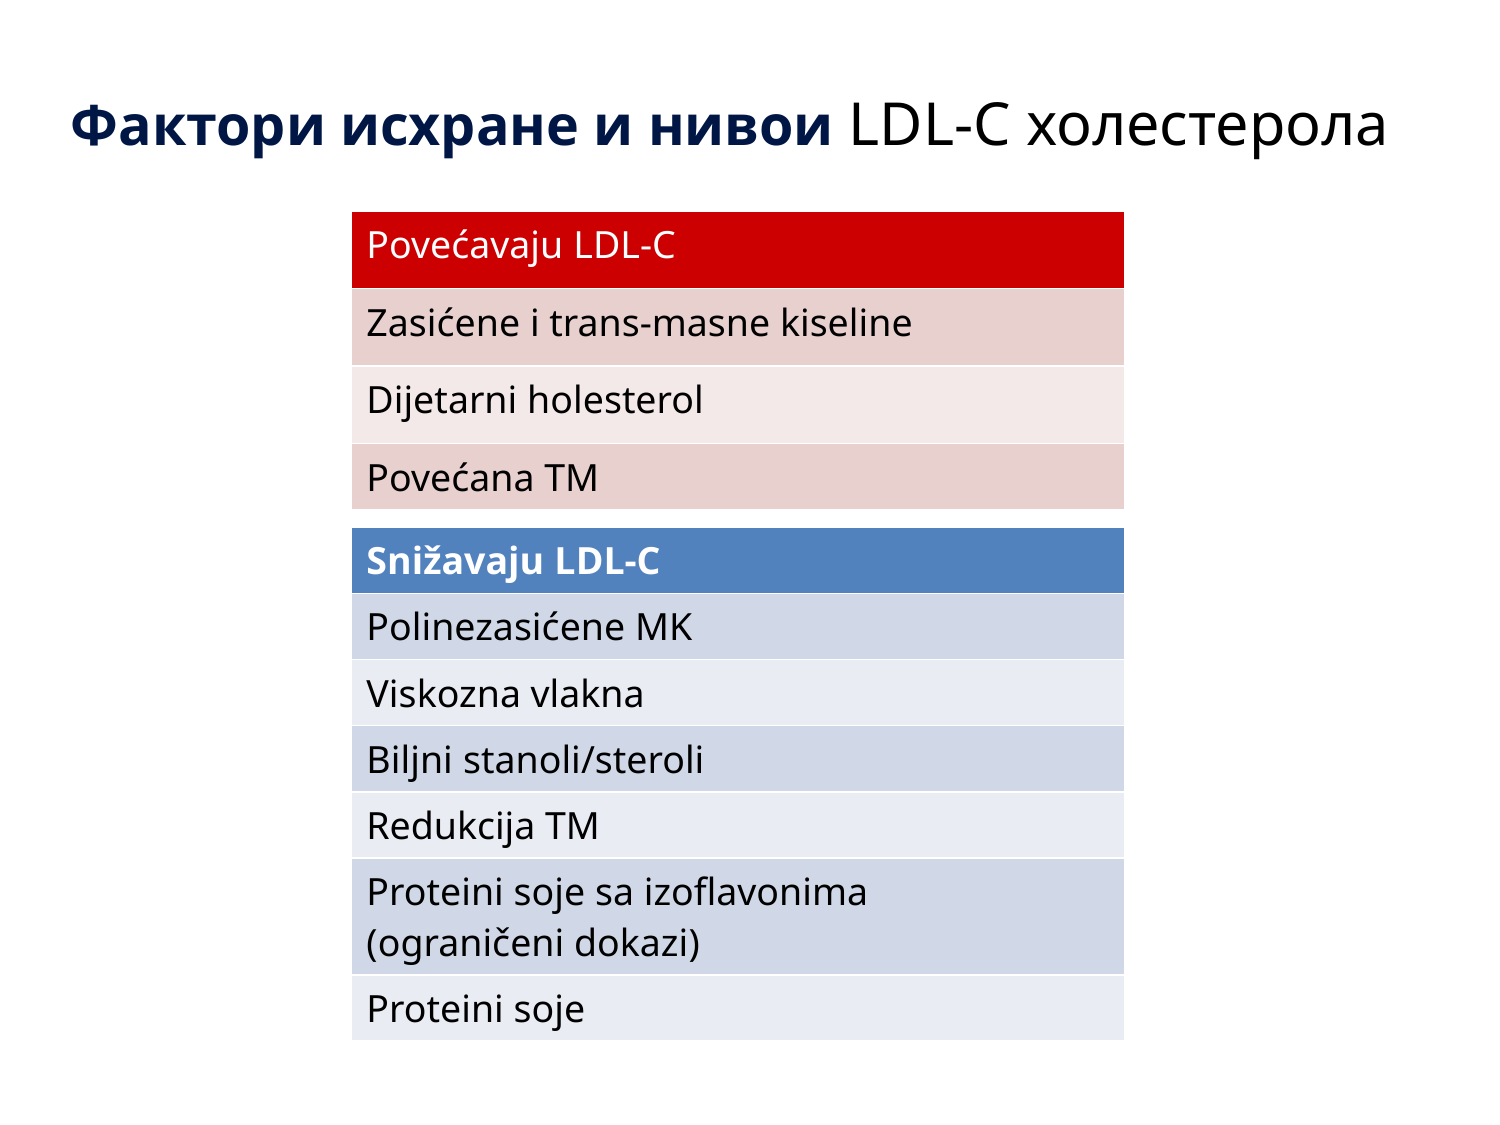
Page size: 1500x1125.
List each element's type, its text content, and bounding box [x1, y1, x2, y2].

table_header Povećavaju LDL-C [352, 212, 1124, 288]
title Фактори исхране и нивои LDL-C холестерола [35, 45, 1425, 200]
table_cell Proteini soje sa izoflavonima (ograničeni dokazi) [352, 859, 1124, 974]
table_cell Redukcija TM [352, 793, 1124, 857]
table_cell Dijetarni holesterol [352, 367, 1124, 443]
table_cell Povećana TM [352, 444, 1124, 509]
table_cell Zasićene i trans-masne kiseline [352, 289, 1124, 365]
table_header Snižavaju LDL-C [352, 528, 1124, 593]
table_cell Biljni stanoli/steroli [352, 726, 1124, 791]
table_cell Polinezasićene MK [352, 594, 1124, 659]
table_cell Viskozna vlakna [352, 660, 1124, 725]
table_cell Proteini soje [352, 976, 1124, 1040]
